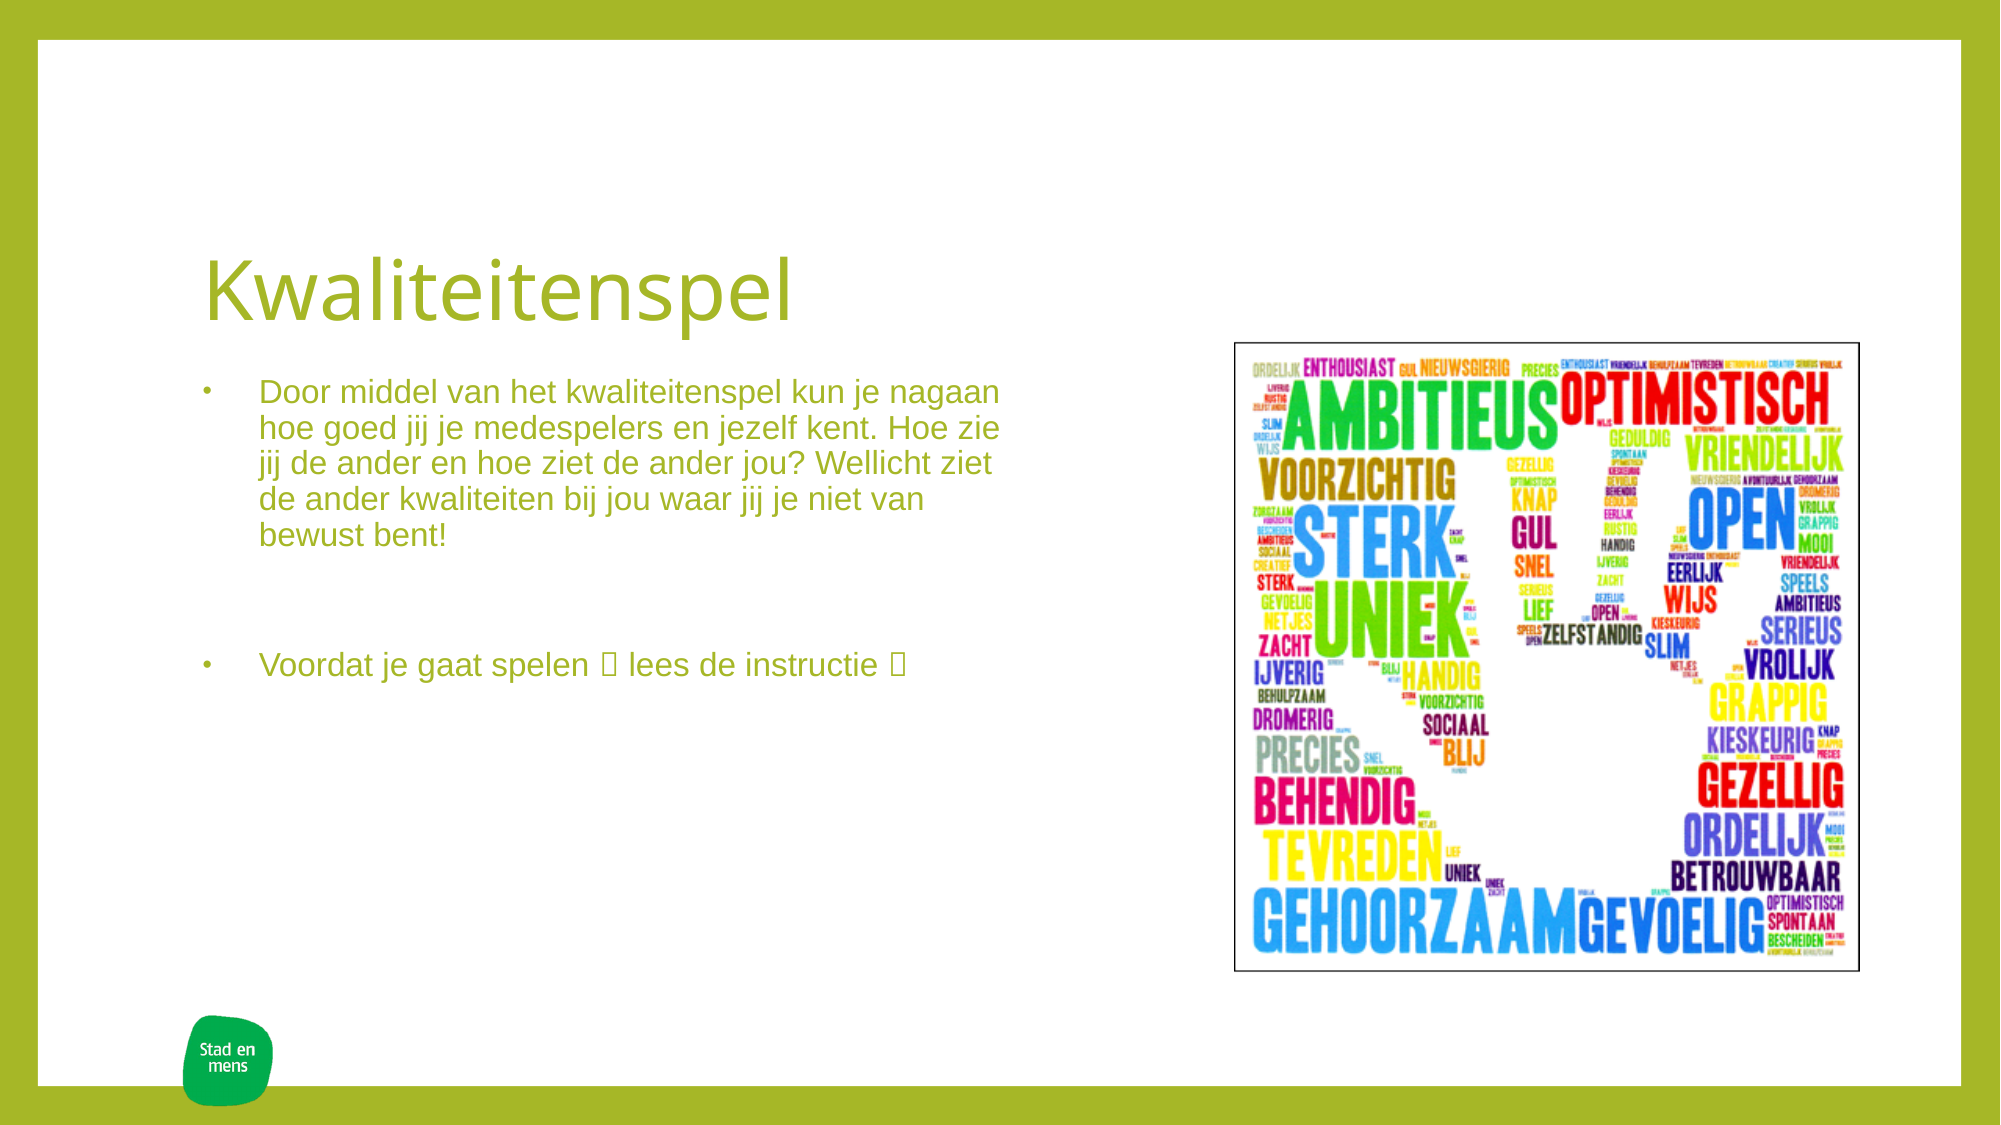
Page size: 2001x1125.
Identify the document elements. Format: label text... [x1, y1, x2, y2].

picture [1233, 189, 1860, 1125]
picture [179, 1013, 273, 1110]
title Kwaliteitenspel [187, 175, 1041, 413]
list Door middel van het kwaliteitenspel kun je nagaan hoe goed jij je medespelers en jezelf kent. Hoe zie jij de ander en hoe ziet de ander jou? Wellicht ziet de ander kwaliteiten bij jou waar jij je niet van bewust bent! Voordat je gaat spelen  lees de instructie  [187, 367, 1022, 950]
